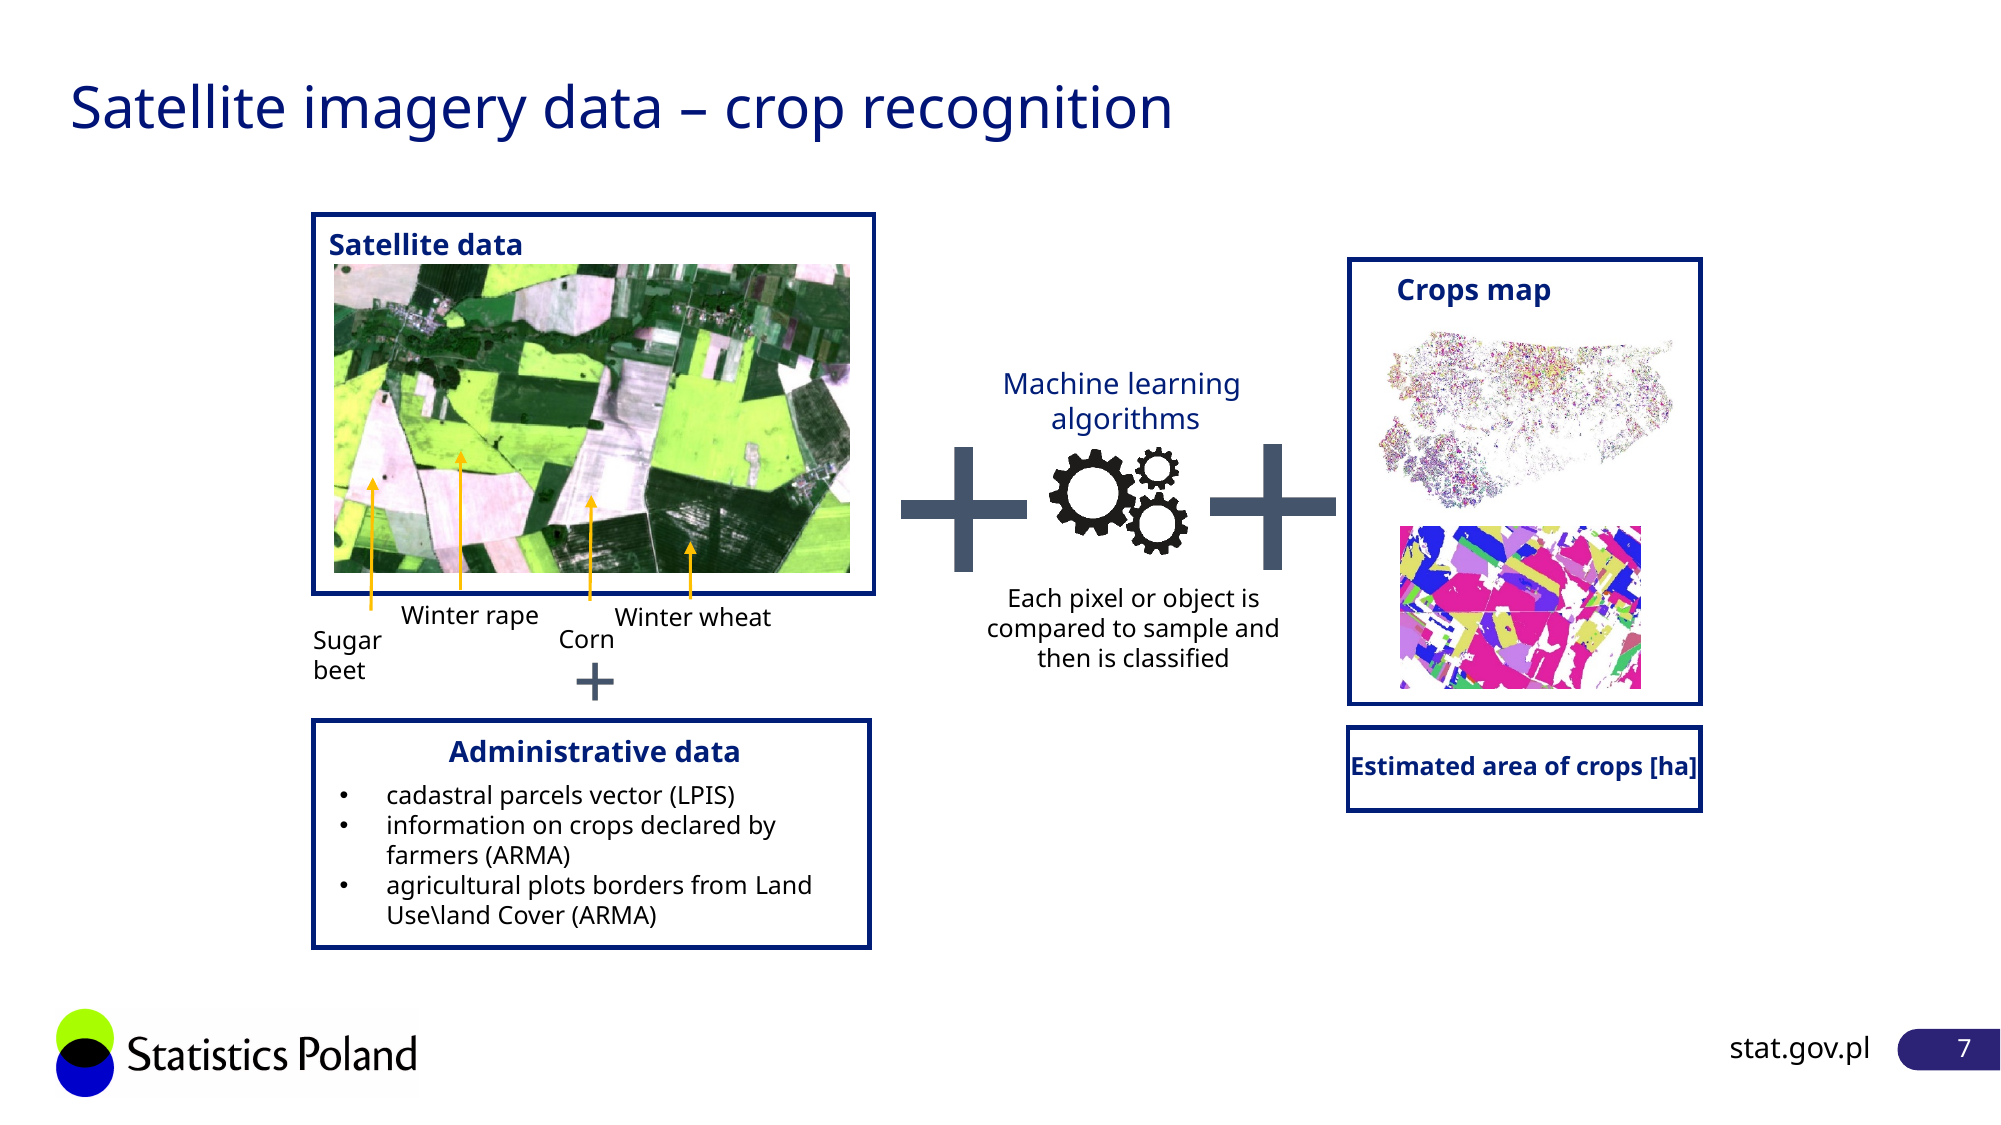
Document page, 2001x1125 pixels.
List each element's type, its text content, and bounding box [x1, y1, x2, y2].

title Satellite imagery data – crop recognition [55, 31, 1945, 150]
footer stat.gov.pl [418, 1005, 1886, 1094]
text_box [298, 214, 1702, 948]
picture [55, 1008, 419, 1098]
